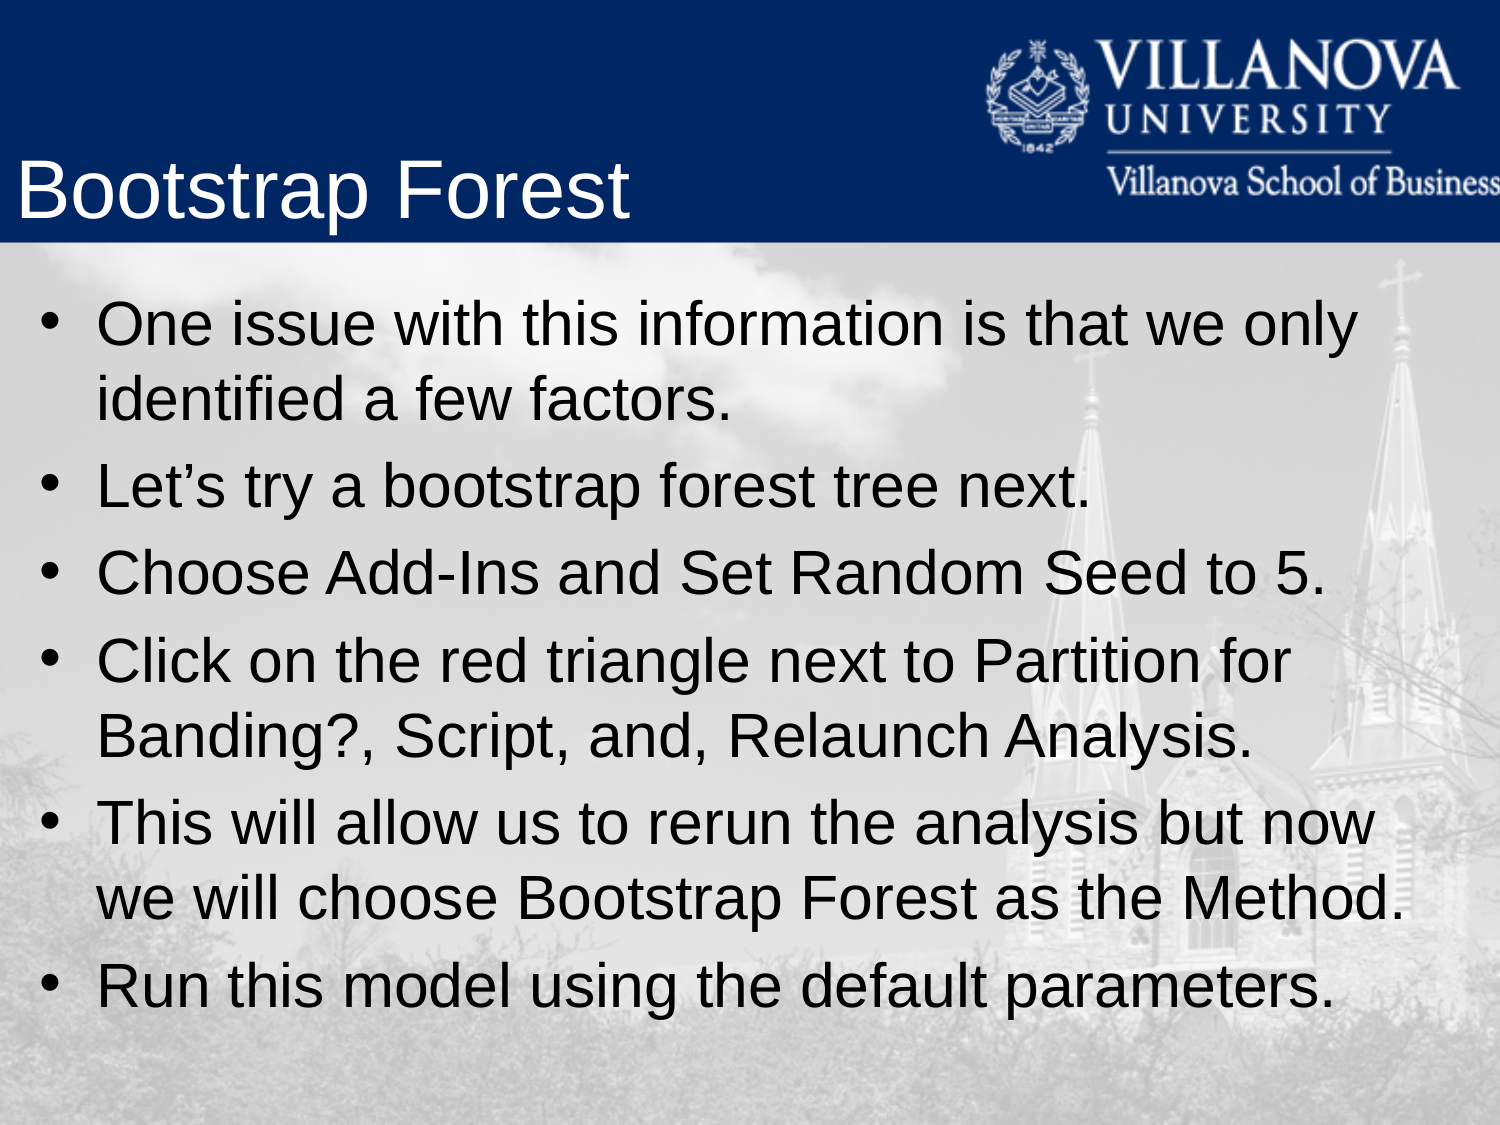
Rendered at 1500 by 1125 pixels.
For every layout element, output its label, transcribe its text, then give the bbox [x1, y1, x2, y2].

picture [0, 0, 1500, 1125]
text_box Bootstrap Forest [0, 62, 1350, 250]
list One issue with this information is that we only identified a few factors. Let’s try a bootstrap forest tree next. Choose Add-Ins and Set Random Seed to 5. Click on the red triangle next to Partition for Banding?, Script, and, Relaunch Analysis. This will allow us to rerun the analysis but now we will choose Bootstrap Forest as the Method. Run this model using the default parameters. [24, 275, 1475, 1013]
